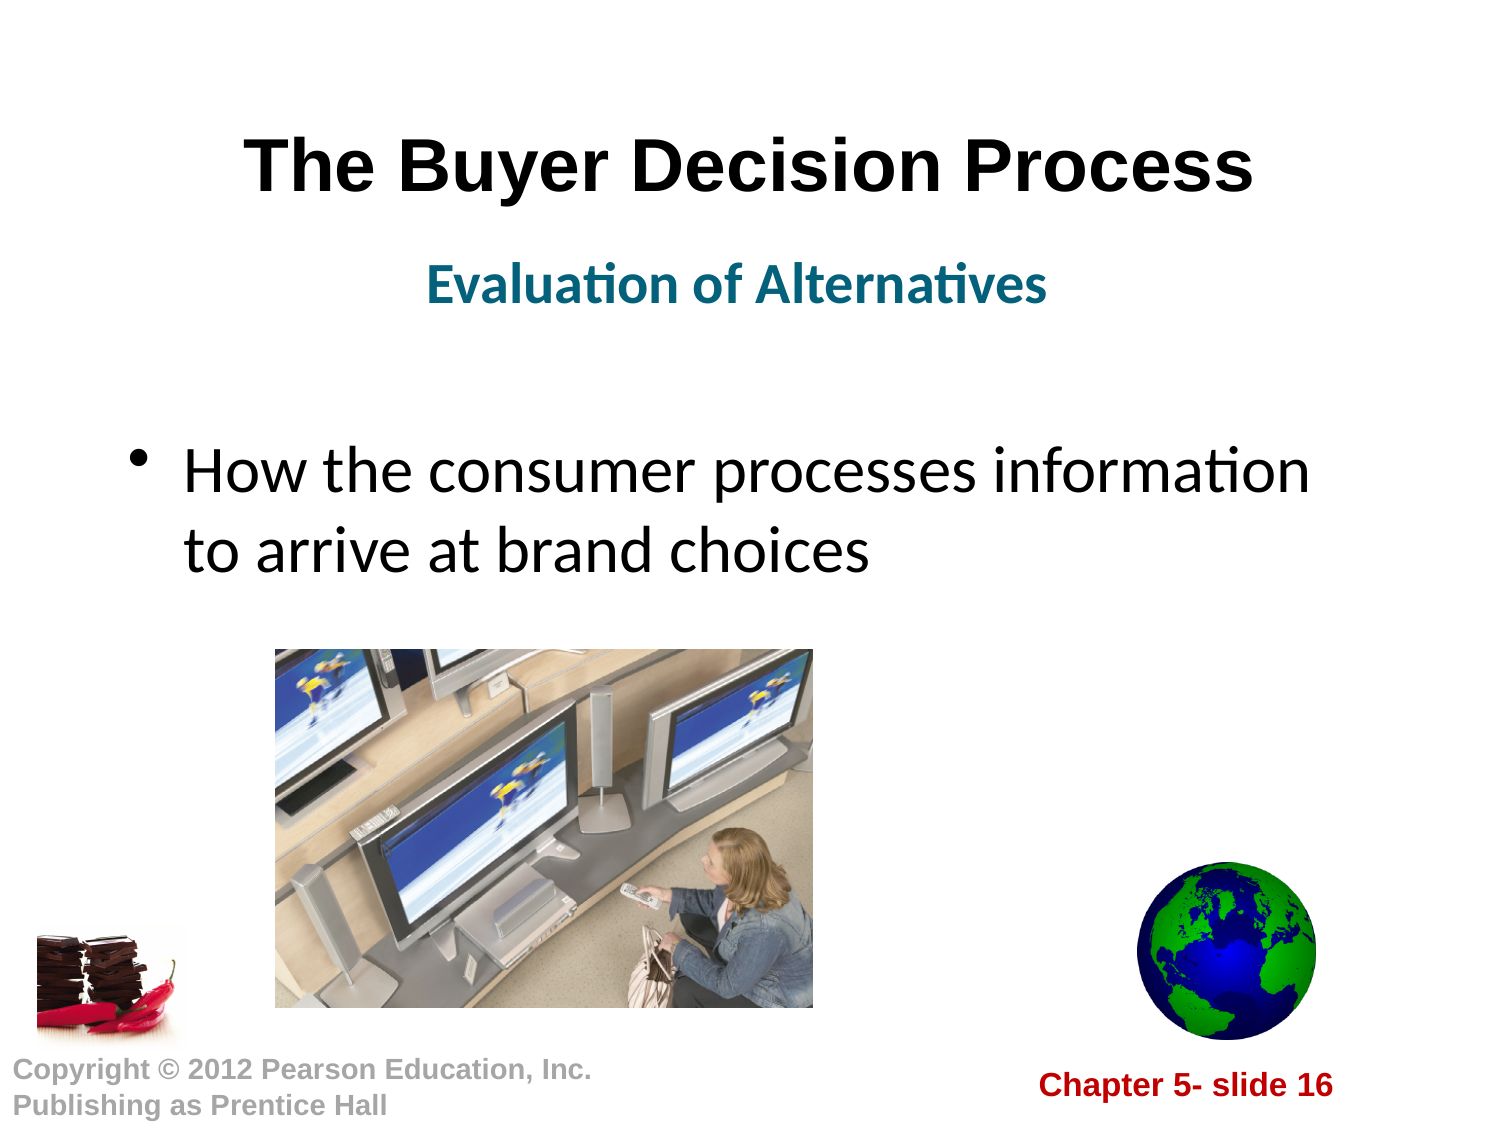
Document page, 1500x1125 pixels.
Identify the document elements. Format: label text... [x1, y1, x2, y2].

picture [1137, 862, 1316, 1041]
picture [37, 924, 188, 1050]
list How the consumer processes information to arrive at brand choices [112, 324, 1388, 1001]
list Evaluation of Alternatives [149, 237, 1326, 301]
picture [274, 649, 813, 1009]
title The Buyer Decision Process [112, 37, 1388, 226]
